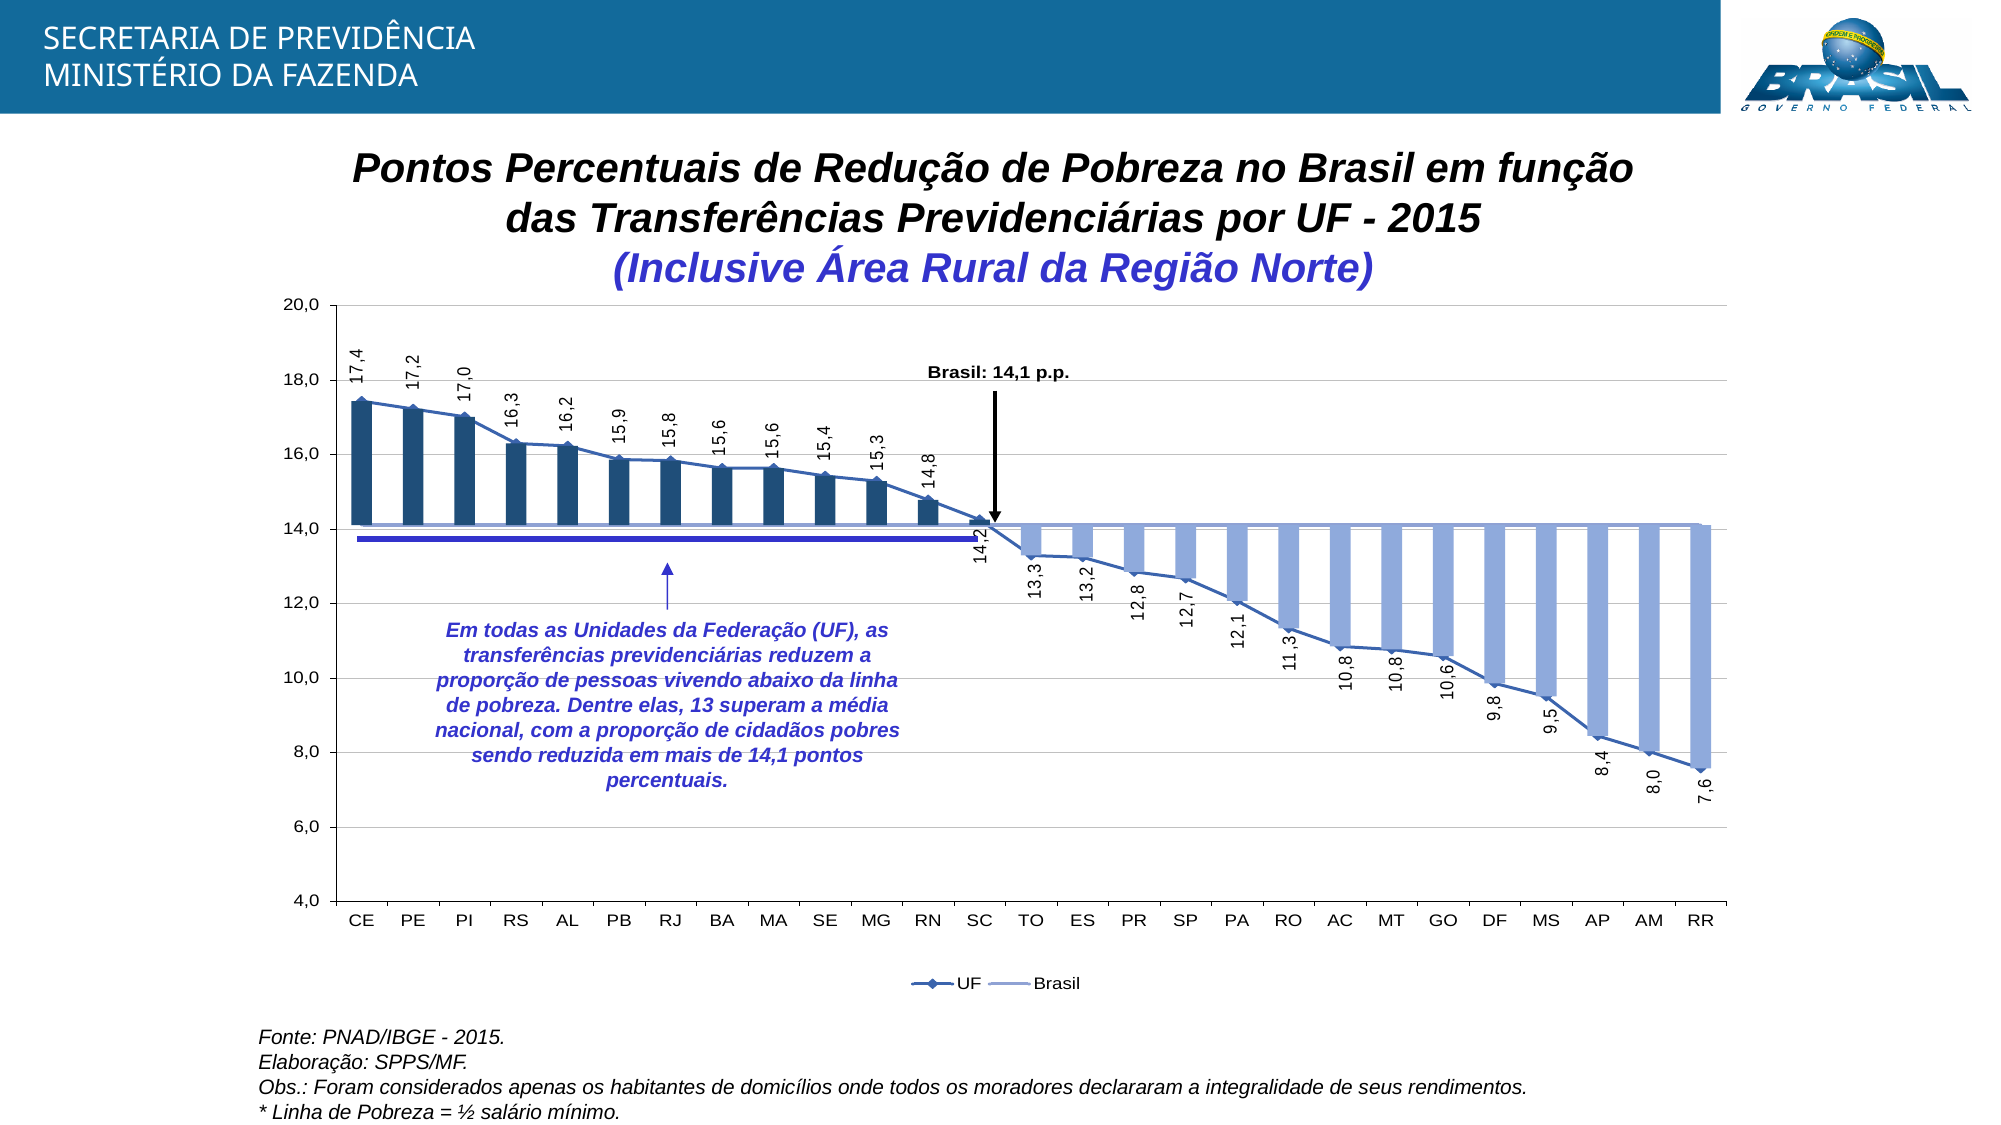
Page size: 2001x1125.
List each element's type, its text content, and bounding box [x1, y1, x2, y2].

text_box Fonte: PNAD/IBGE - 2015. Elaboração: SPPS/MF. Obs.: Foram considerados apenas os habitantes de domicílios onde todos os moradores declararam a integralidade de seus rendimentos. * Linha de Pobreza = ½ salário mínimo. [243, 1038, 1744, 1125]
text_box Pontos Percentuais de Redução de Pobreza no Brasil em função das Transferências Previdenciárias por UF - 2015 (Inclusive Área Rural da Região Norte) [325, 133, 1662, 267]
picture [1741, 18, 1972, 111]
picture [237, 268, 1751, 1029]
